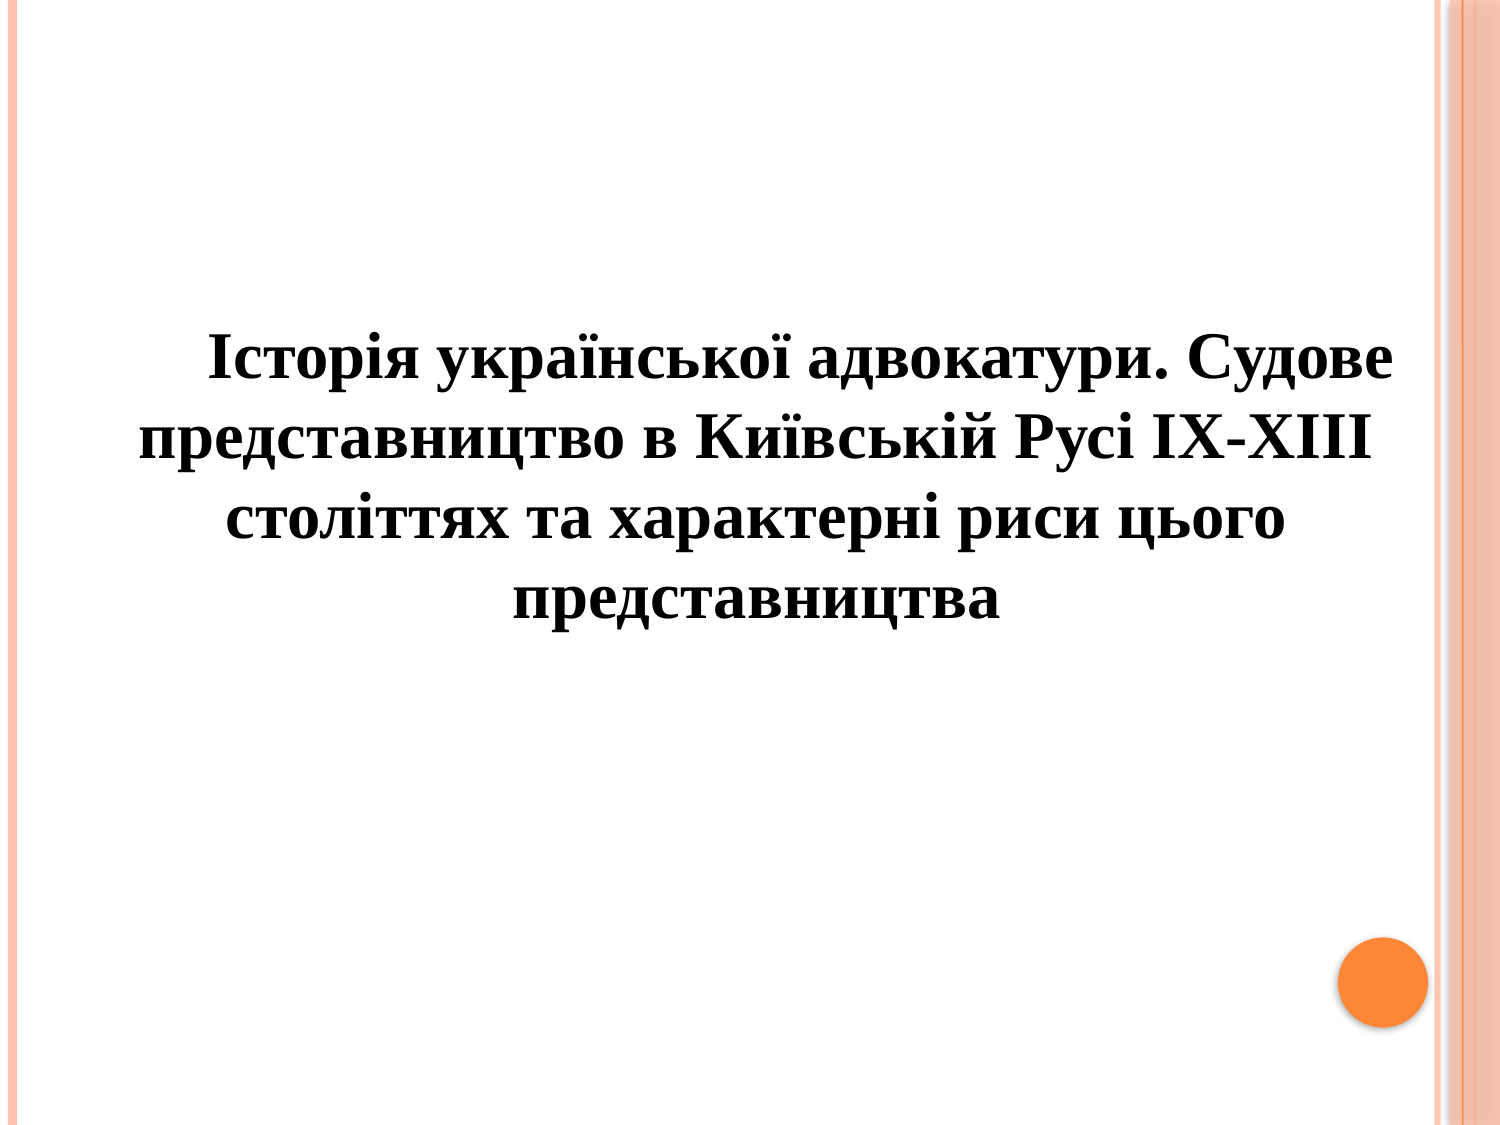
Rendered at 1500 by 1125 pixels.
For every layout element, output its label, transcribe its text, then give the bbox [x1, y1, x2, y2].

list Історія української адвокатури. Судове представництво в Київській Русі IX-XIII століттях та характерні риси цього представництва [81, 304, 1433, 692]
